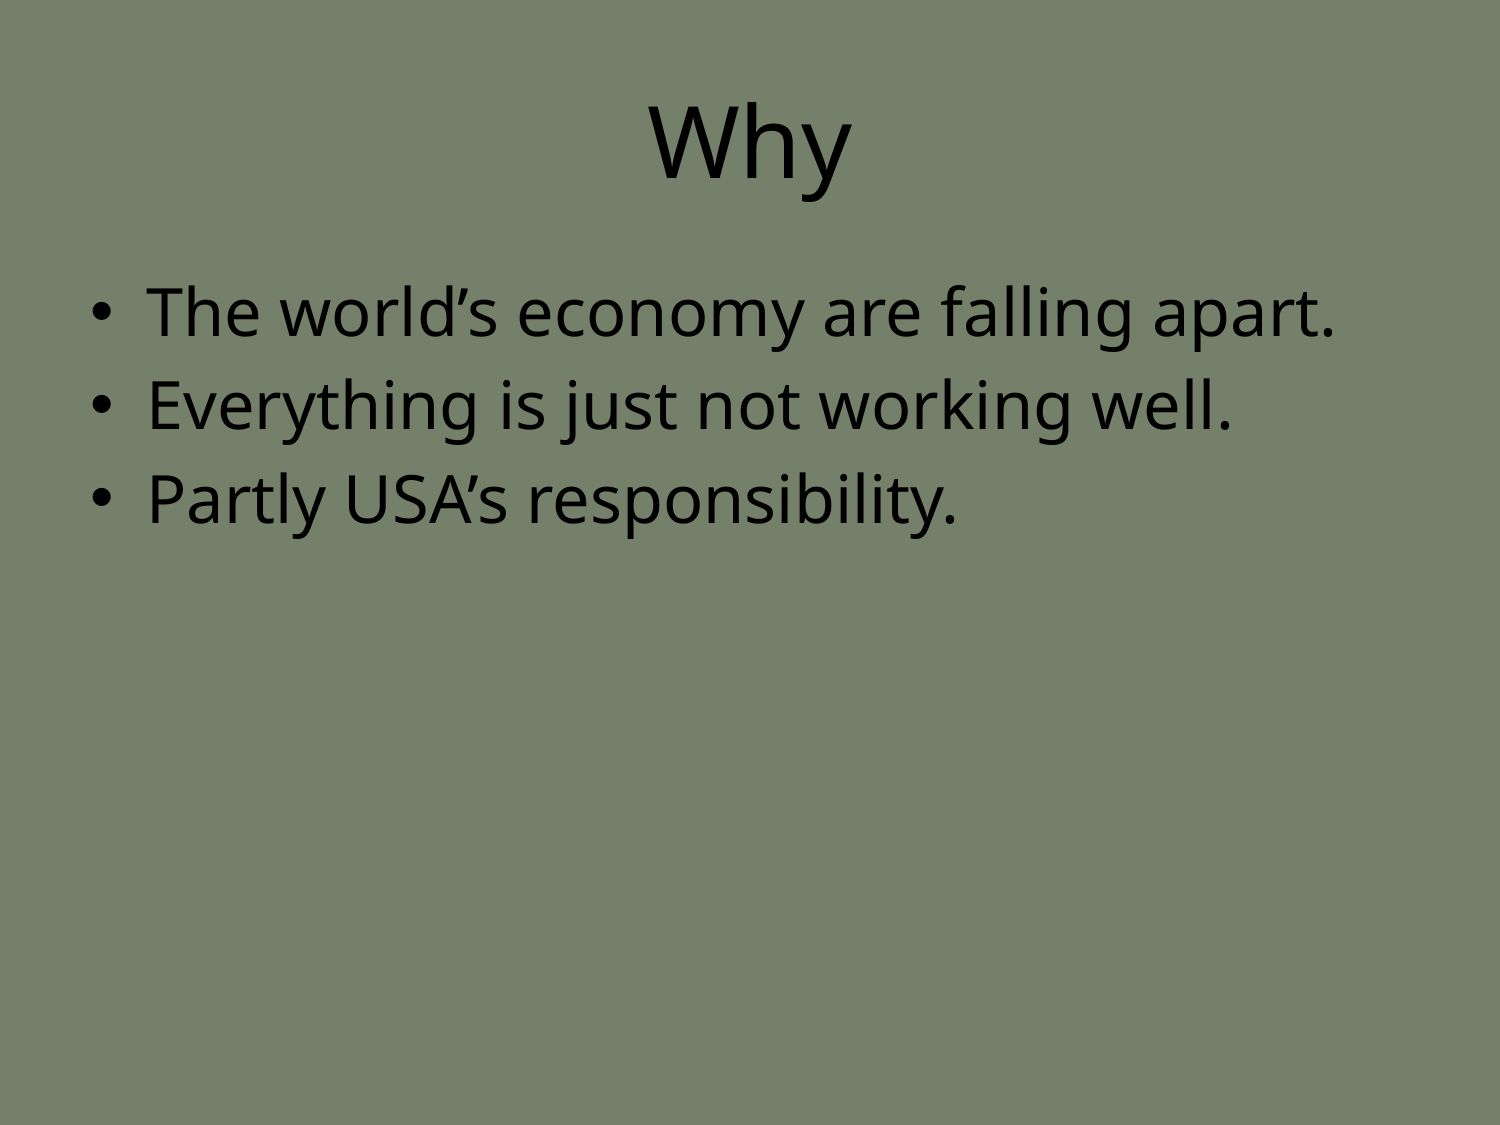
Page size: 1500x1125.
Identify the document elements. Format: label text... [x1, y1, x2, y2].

title Why [75, 45, 1425, 233]
list The world’s economy are falling apart. Everything is just not working well. Partly USA’s responsibility. [75, 262, 1425, 1005]
